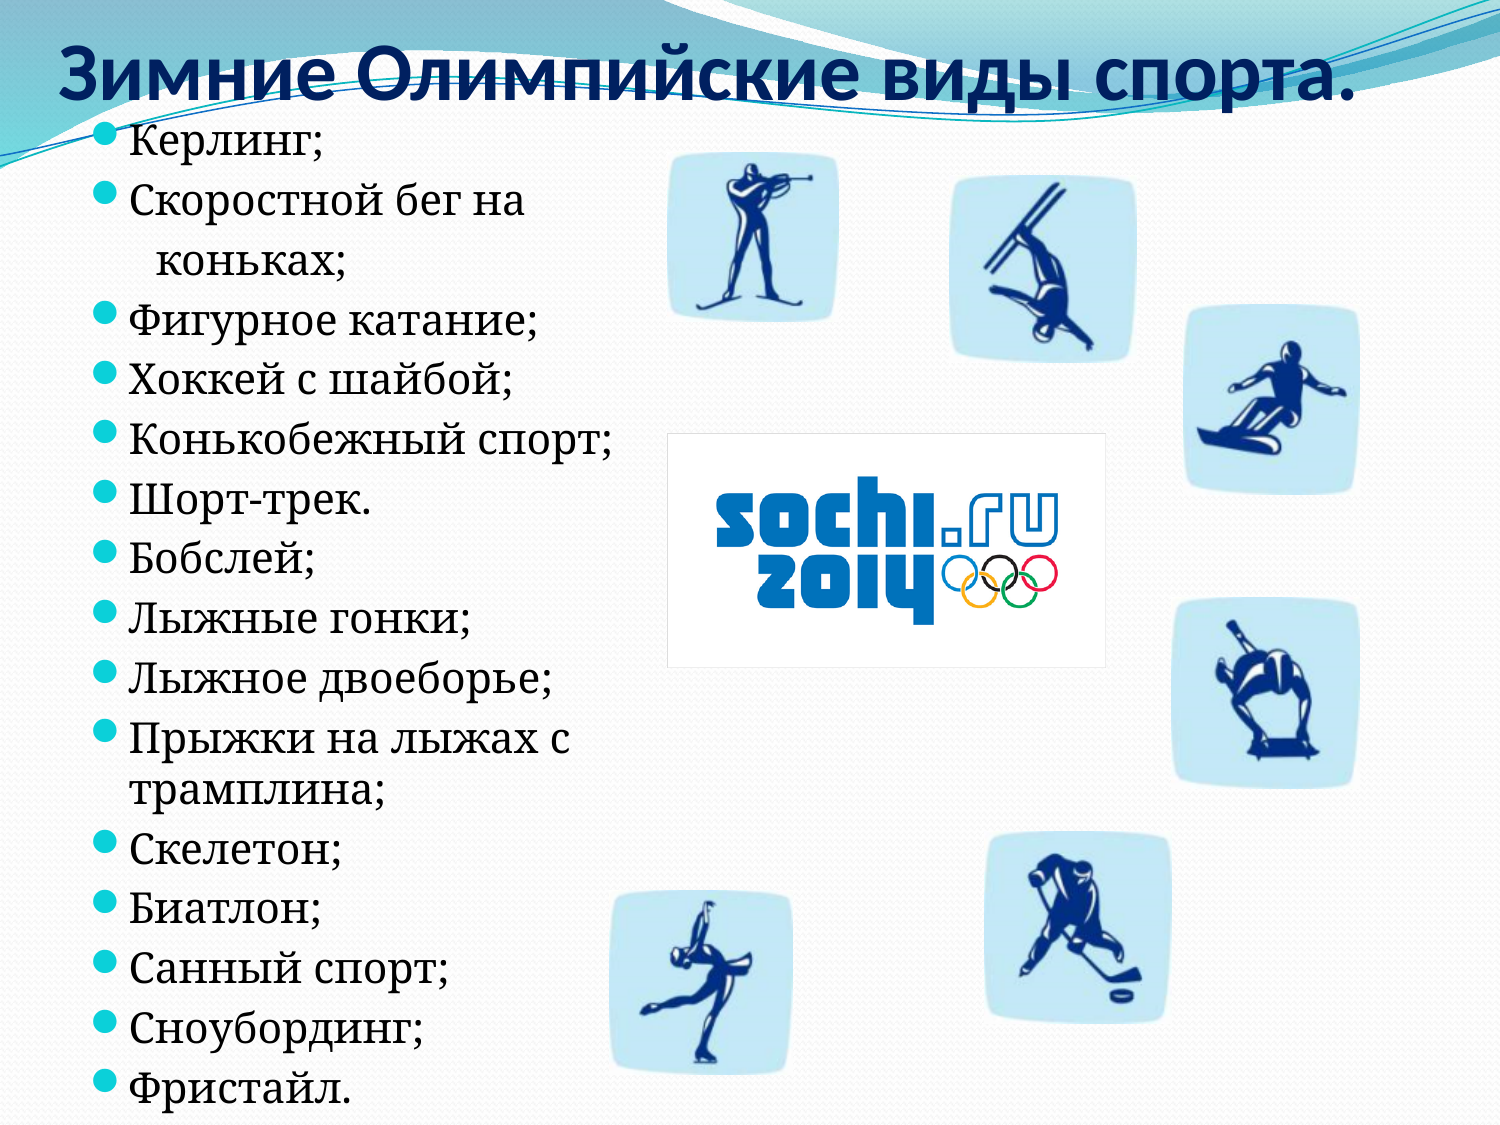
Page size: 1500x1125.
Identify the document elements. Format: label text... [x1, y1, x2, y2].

picture [667, 152, 840, 322]
picture [667, 433, 1107, 669]
list Керлинг; Скоростной бег на коньках; Фигурное катание; Хоккей с шайбой; Конькобежный спорт; Шорт-трек. Бобслей; Лыжные гонки; Лыжное двоеборье; Прыжки на лыжах с трамплина; Скелетон; Биатлон; Санный спорт; Сноубординг; Фристайл. [75, 105, 821, 1125]
picture [948, 175, 1137, 363]
picture [609, 890, 794, 1075]
picture [1171, 597, 1360, 790]
title Зимние Олимпийские виды спорта. [58, 0, 1442, 118]
picture [984, 831, 1173, 1024]
picture [1183, 304, 1360, 495]
